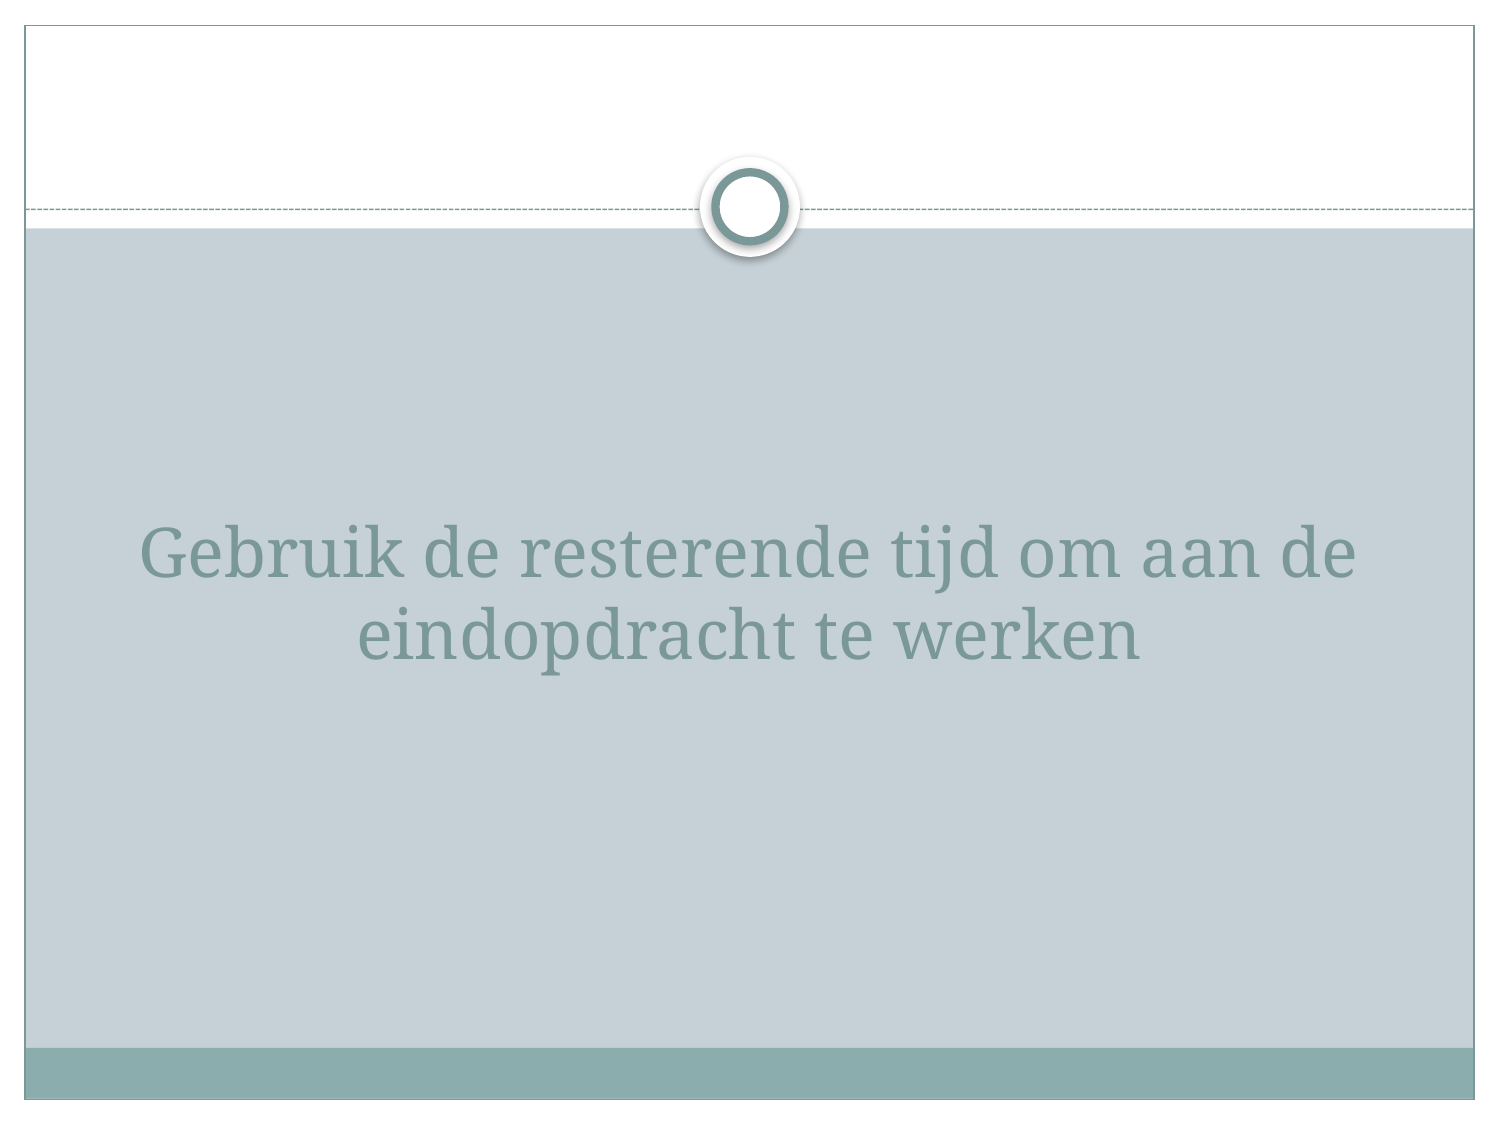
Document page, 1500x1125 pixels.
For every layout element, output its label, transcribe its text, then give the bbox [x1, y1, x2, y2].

title Gebruik de resterende tijd om aan de eindopdracht te werken [49, 37, 1450, 681]
